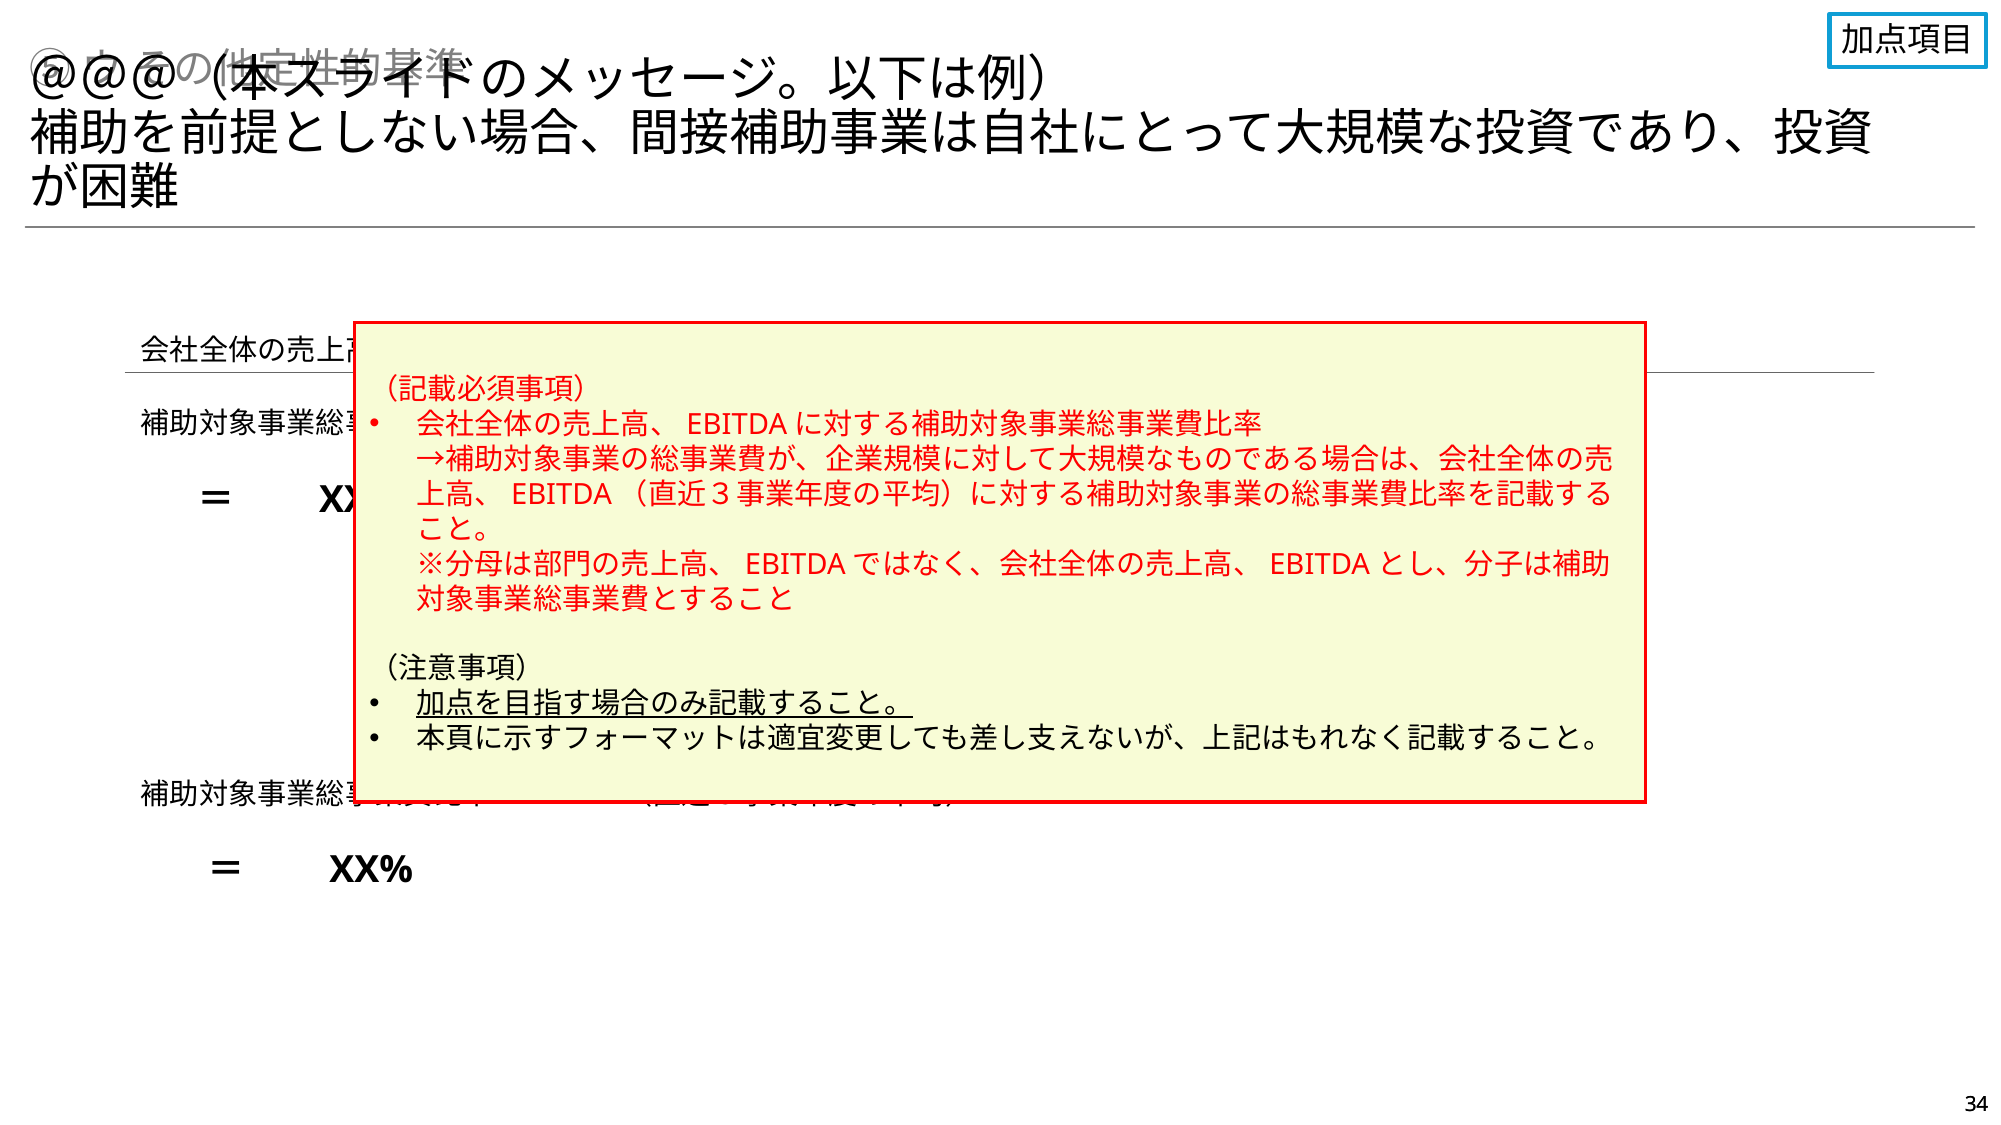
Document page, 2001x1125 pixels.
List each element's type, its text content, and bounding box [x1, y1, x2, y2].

text_box 加点項目 [1829, 13, 1986, 68]
text_box 補助対象事業総事業費比率÷EBITDA（直近３事業年度の平均） [124, 762, 1595, 832]
text_box ＝ XX% [181, 466, 353, 536]
text_box ＠＠＠（本スライドのメッセージ。以下は例） 補助を前提としない場合、間接補助事業は自社にとって大規模な投資であり、投資が困難 [29, 53, 1875, 216]
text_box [125, 324, 1875, 373]
text_box ＝ XX% [191, 836, 515, 906]
text_box 補助対象事業総事業費比率÷会社全体の売上高（直近３事業年度の平均） [124, 391, 353, 461]
text_box （記載必須事項） 会社全体の売上高、EBITDAに対する補助対象事業総事業費比率 →補助対象事業の総事業費が、企業規模に対して大規模なものである場合は、会社全体の売上高、EBITDA（直近３事業年度の平均）に対する補助対象事業の総事業費比率を記載すること。 ※分母は部門の売上高、EBITDAではなく、会社全体の売上高、EBITDAとし、分子は補助対象事業総事業費とすること （注意事項） 加点を目指す場合のみ記載すること。 本頁に示すフォーマットは適宜変更しても差し支えないが、上記はもれなく記載すること。 [353, 373, 1647, 804]
text_box ⑤ウ その他定性的基準 [29, 47, 1802, 53]
